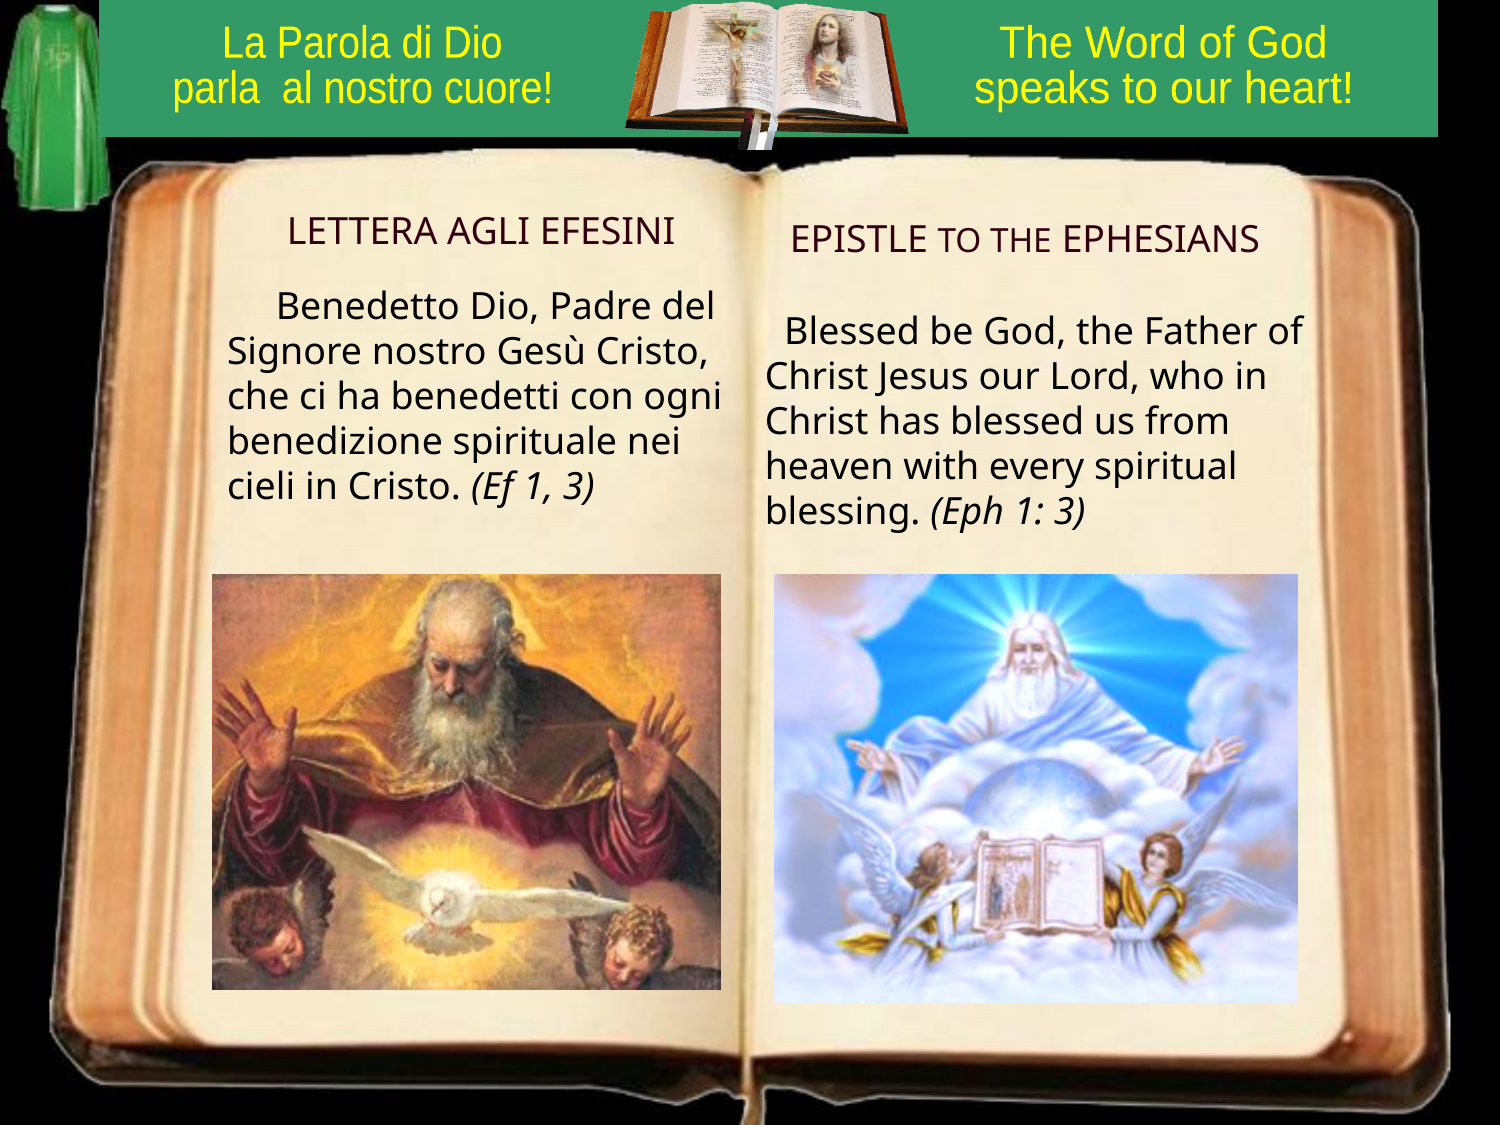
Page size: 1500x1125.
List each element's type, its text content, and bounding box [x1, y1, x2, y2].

text_box Benedetto Dio, Padre del Signore nostro Gesù Cristo, che ci ha benedetti con ogni benedizione spirituale nei cieli in Cristo. (Ef 1, 3) [212, 274, 750, 515]
text_box LETTERA AGLI EFESINI [224, 199, 738, 260]
text_box [99, 0, 612, 137]
text_box [913, 0, 1438, 137]
text_box Blessed be God, the Father of Christ Jesus our Lord, who in Christ has blessed us from heaven with every spiritual blessing. (Eph 1: 3) [750, 299, 1325, 540]
picture [0, 0, 1500, 1125]
title EPISTLE TO THE EPHESIANS [687, 200, 1363, 275]
